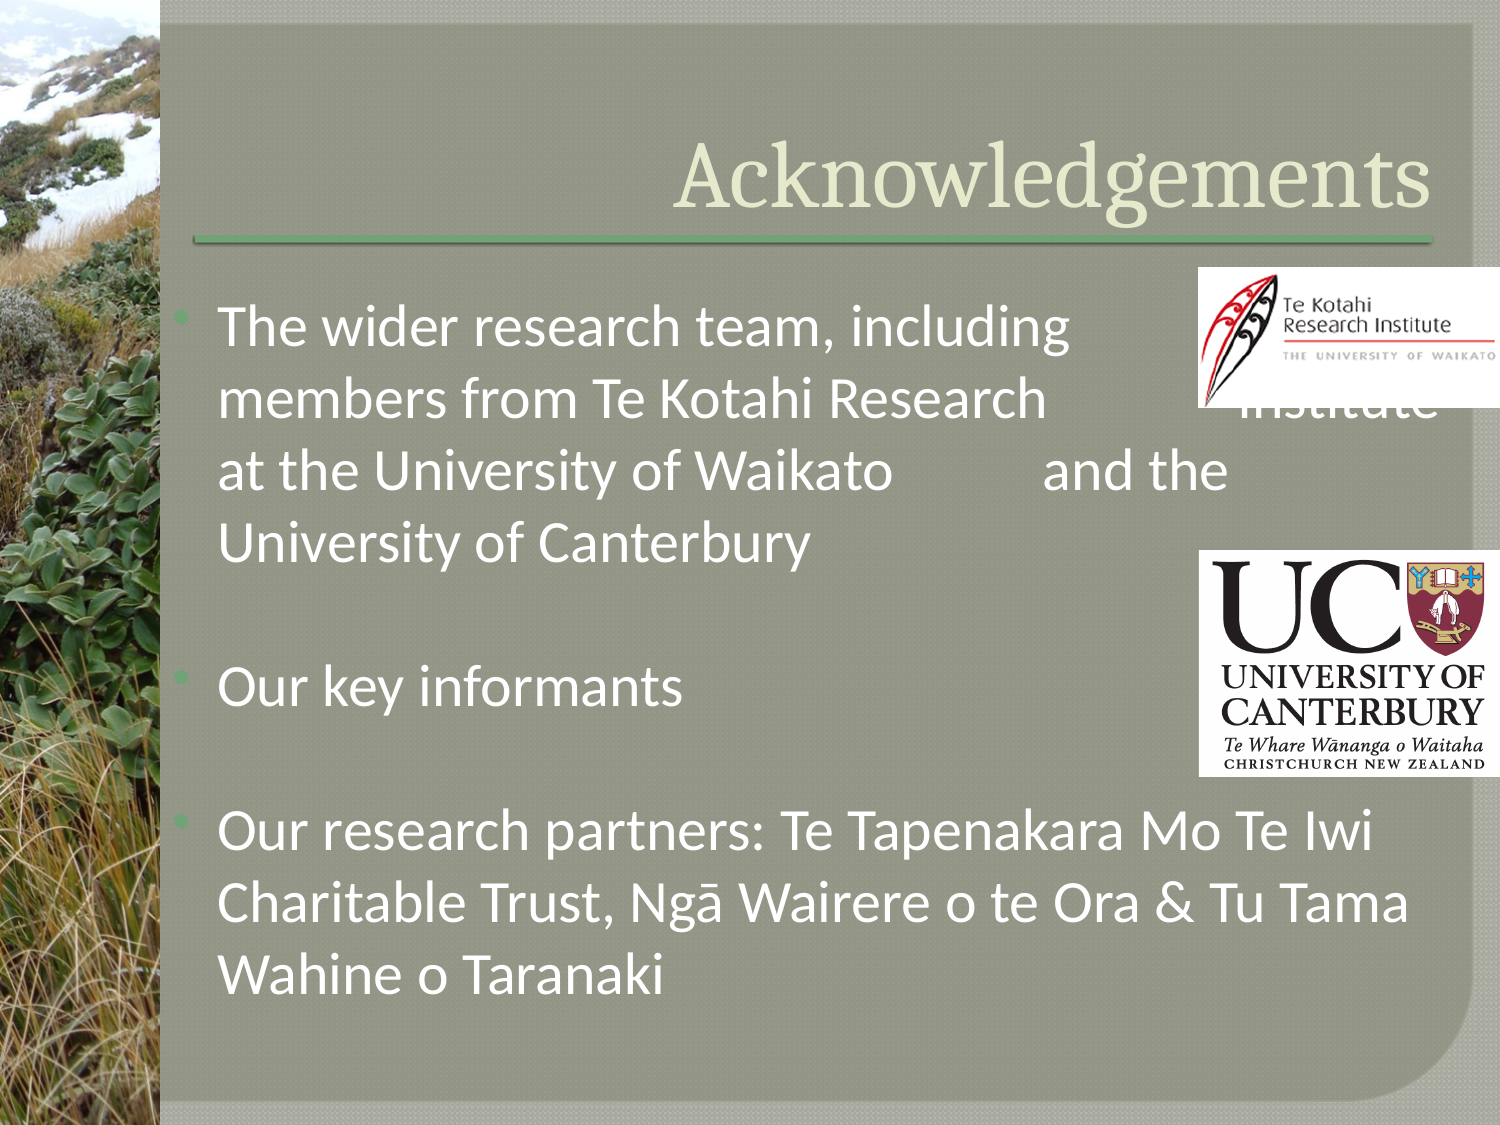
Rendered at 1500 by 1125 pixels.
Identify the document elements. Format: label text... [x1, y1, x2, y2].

title Acknowledgements [180, 46, 1447, 234]
picture [1198, 550, 1500, 777]
picture [1198, 266, 1500, 408]
list The wider research team, including members from Te Kotahi Research Institute at the University of Waikato and the University of Canterbury Our key informants Our research partners: Te Tapenakara Mo Te Iwi Charitable Trust, Ngā Wairere o te Ora & Tu Tama Wahine o Taranaki [159, 278, 1496, 1022]
picture [0, 0, 160, 1125]
